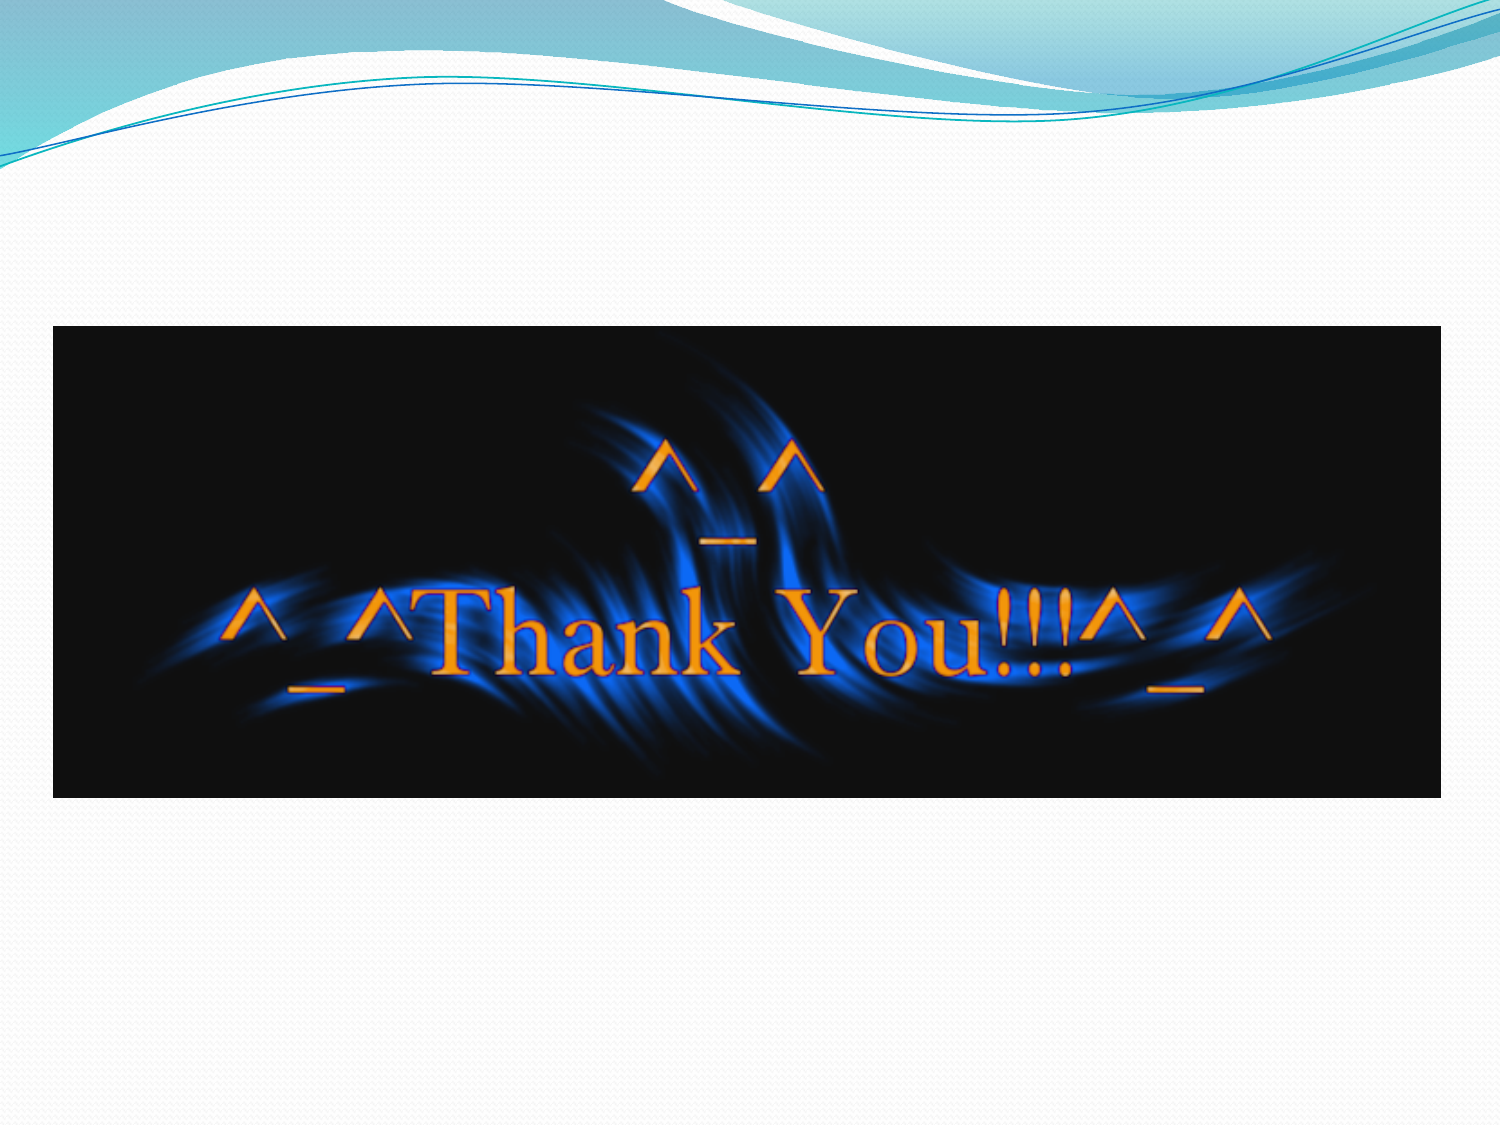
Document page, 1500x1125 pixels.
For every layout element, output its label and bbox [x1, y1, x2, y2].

picture [52, 325, 1442, 798]
